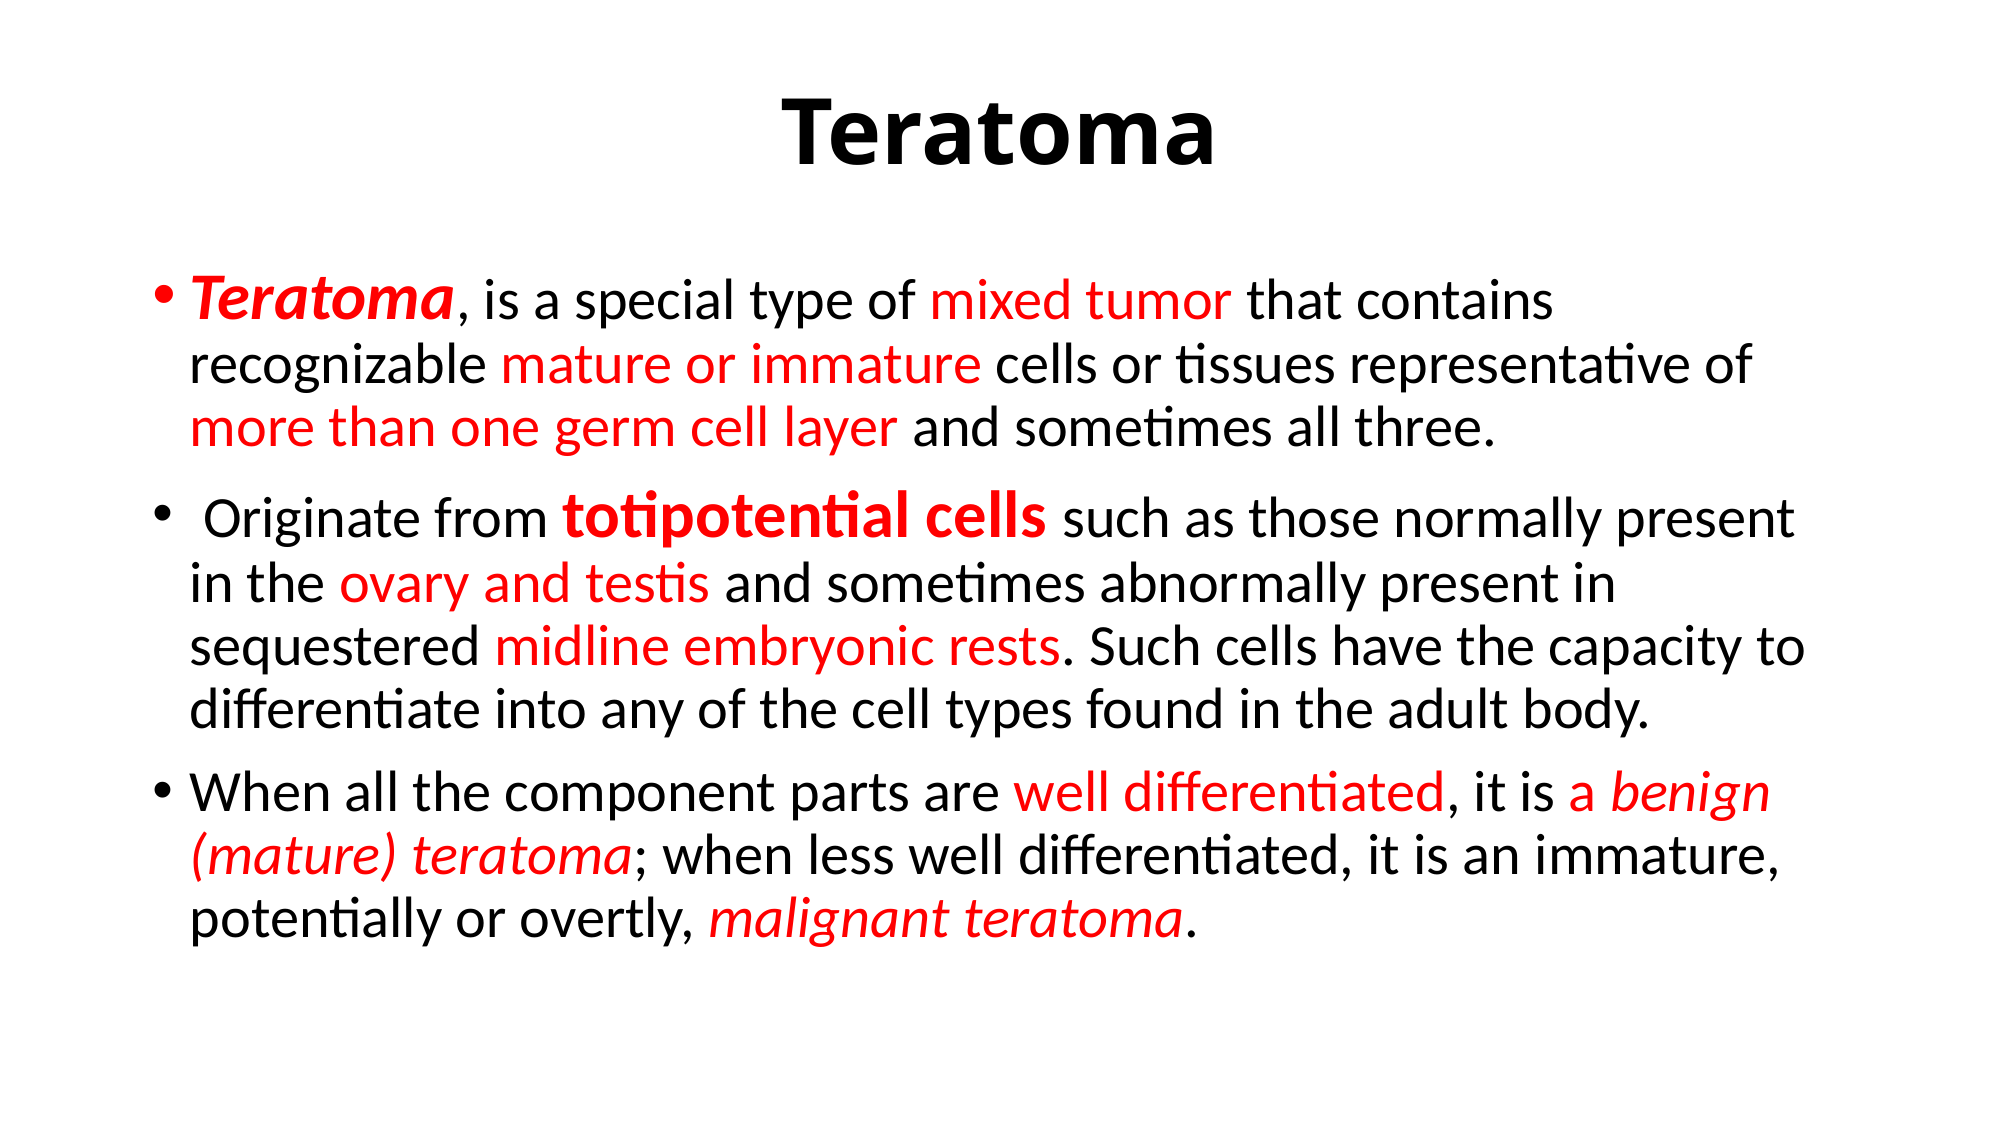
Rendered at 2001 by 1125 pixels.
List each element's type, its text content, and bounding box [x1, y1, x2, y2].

list Teratoma, is a special type of mixed tumor that contains recognizable mature or immature cells or tissues representative of more than one germ cell layer and sometimes all three. Originate from totipotential cells such as those normally present in the ovary and testis and sometimes abnormally present in sequestered midline embryonic rests. Such cells have the capacity to differentiate into any of the cell types found in the adult body. When all the component parts are well differentiated, it is a benign (mature) teratoma; when less well differentiated, it is an immature, potentially or overtly, malignant teratoma. [137, 254, 1863, 1014]
title Teratoma [137, 33, 1863, 238]
